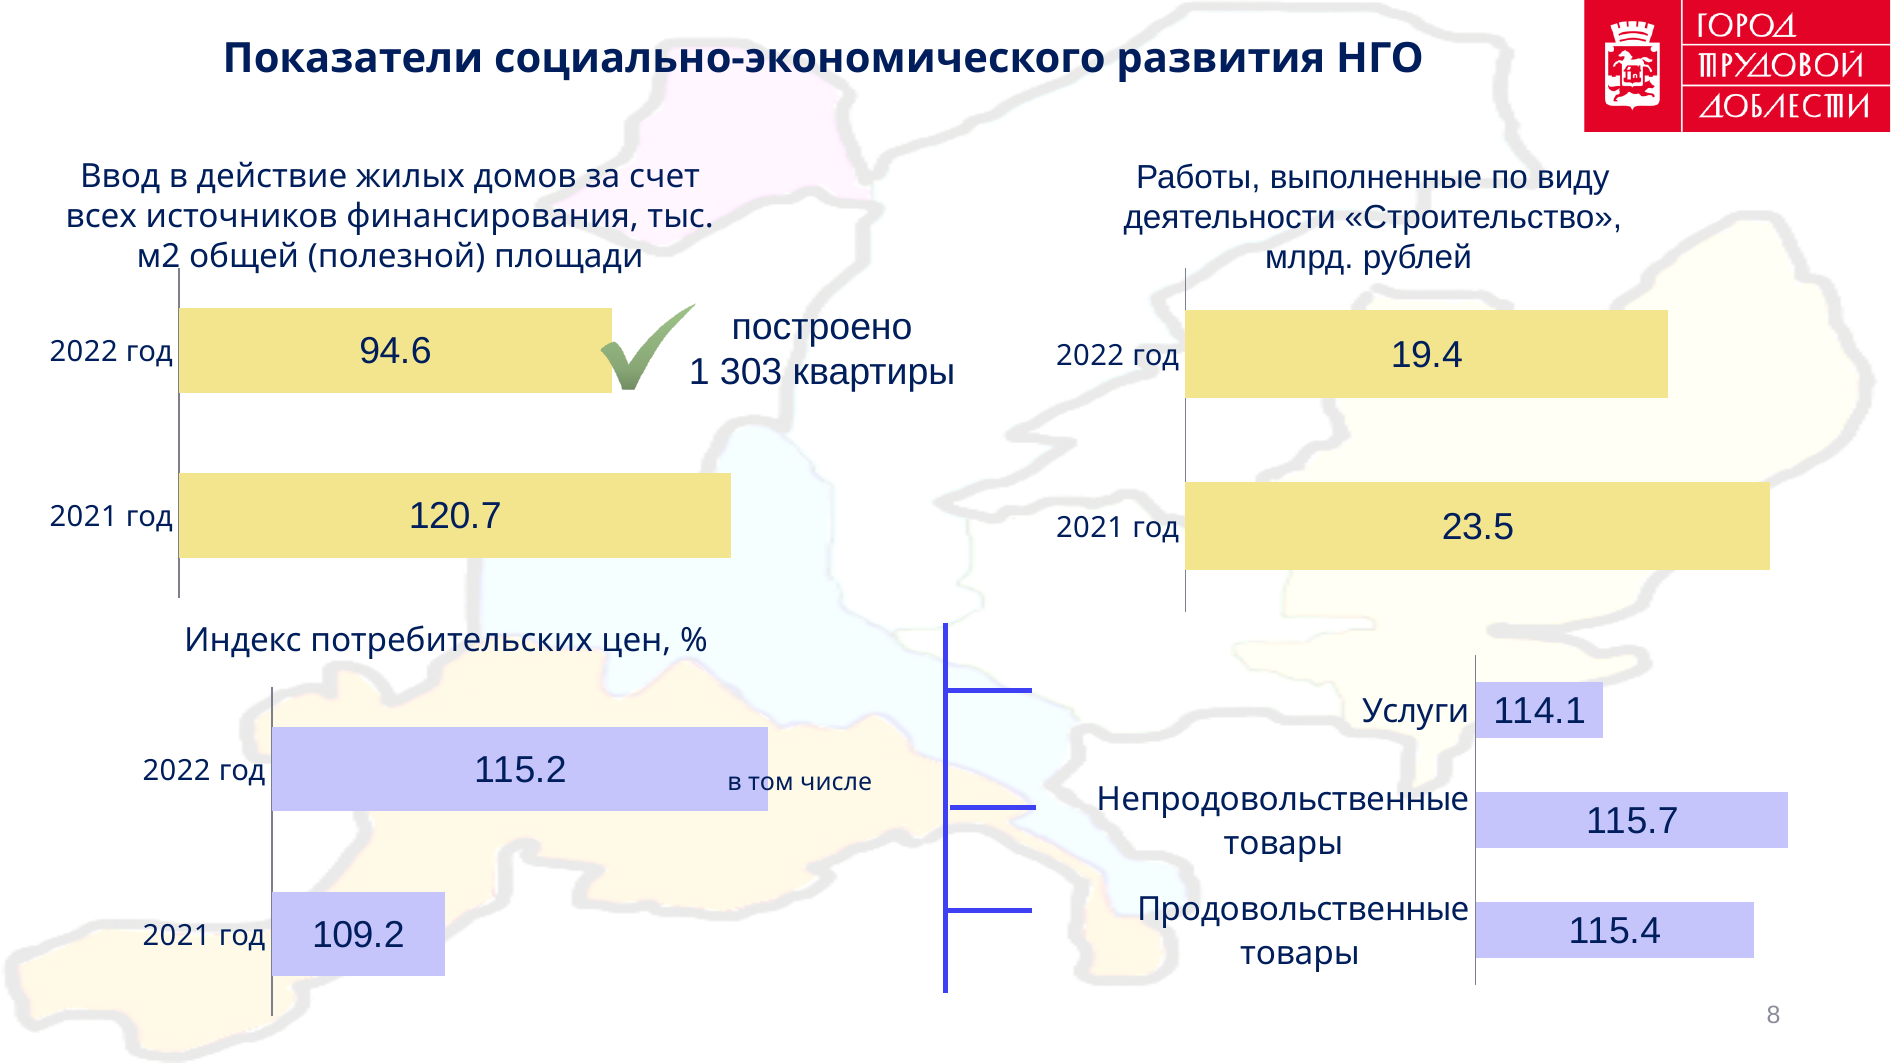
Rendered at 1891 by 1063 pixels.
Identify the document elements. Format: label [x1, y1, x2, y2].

chart [33, 260, 836, 605]
picture [0, 0, 1891, 1063]
chart [1039, 260, 1824, 620]
chart [128, 679, 826, 1024]
chart [1080, 648, 1839, 993]
text_box [945, 623, 1037, 994]
